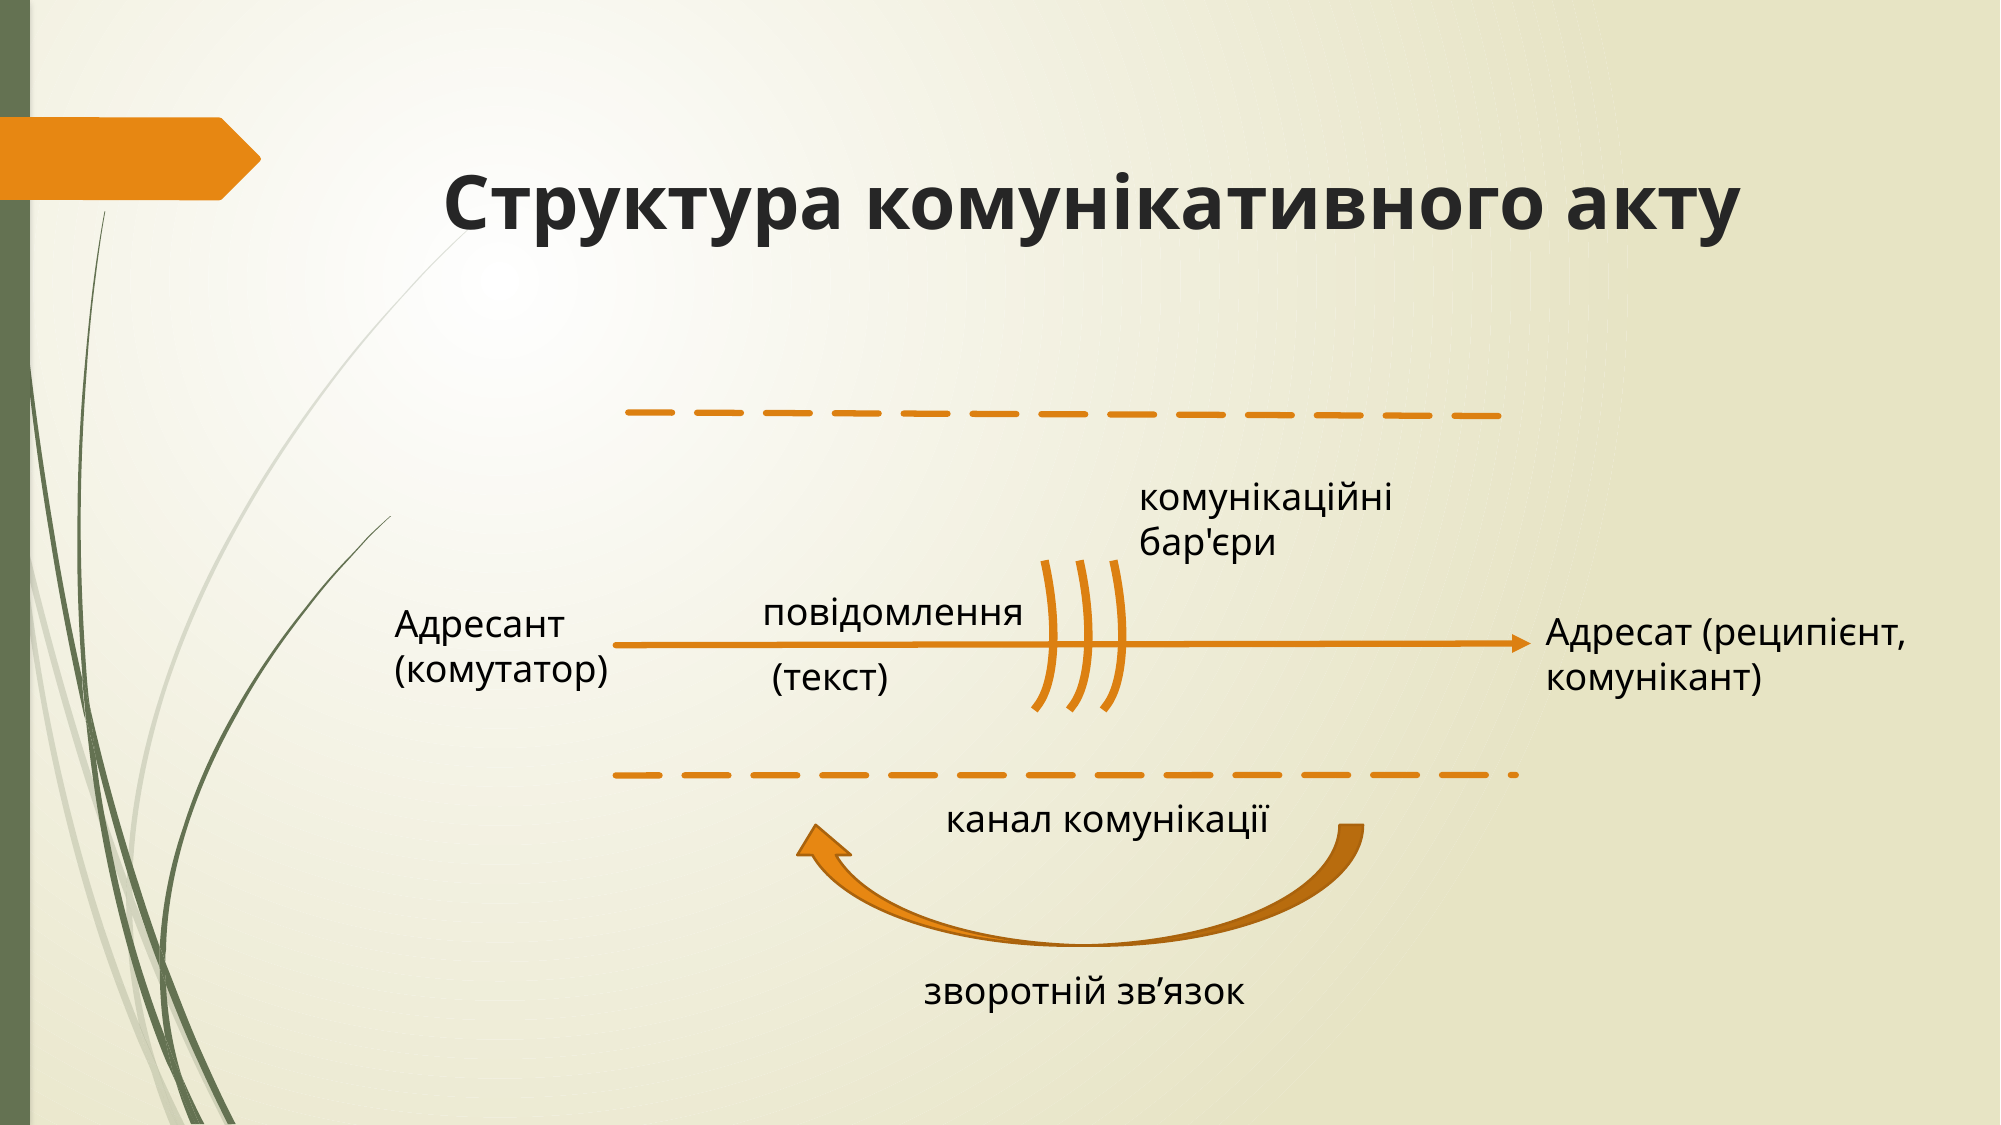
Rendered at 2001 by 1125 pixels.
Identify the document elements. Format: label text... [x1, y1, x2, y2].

title Структура комунікативного акту [417, 147, 1788, 358]
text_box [379, 412, 1990, 1021]
